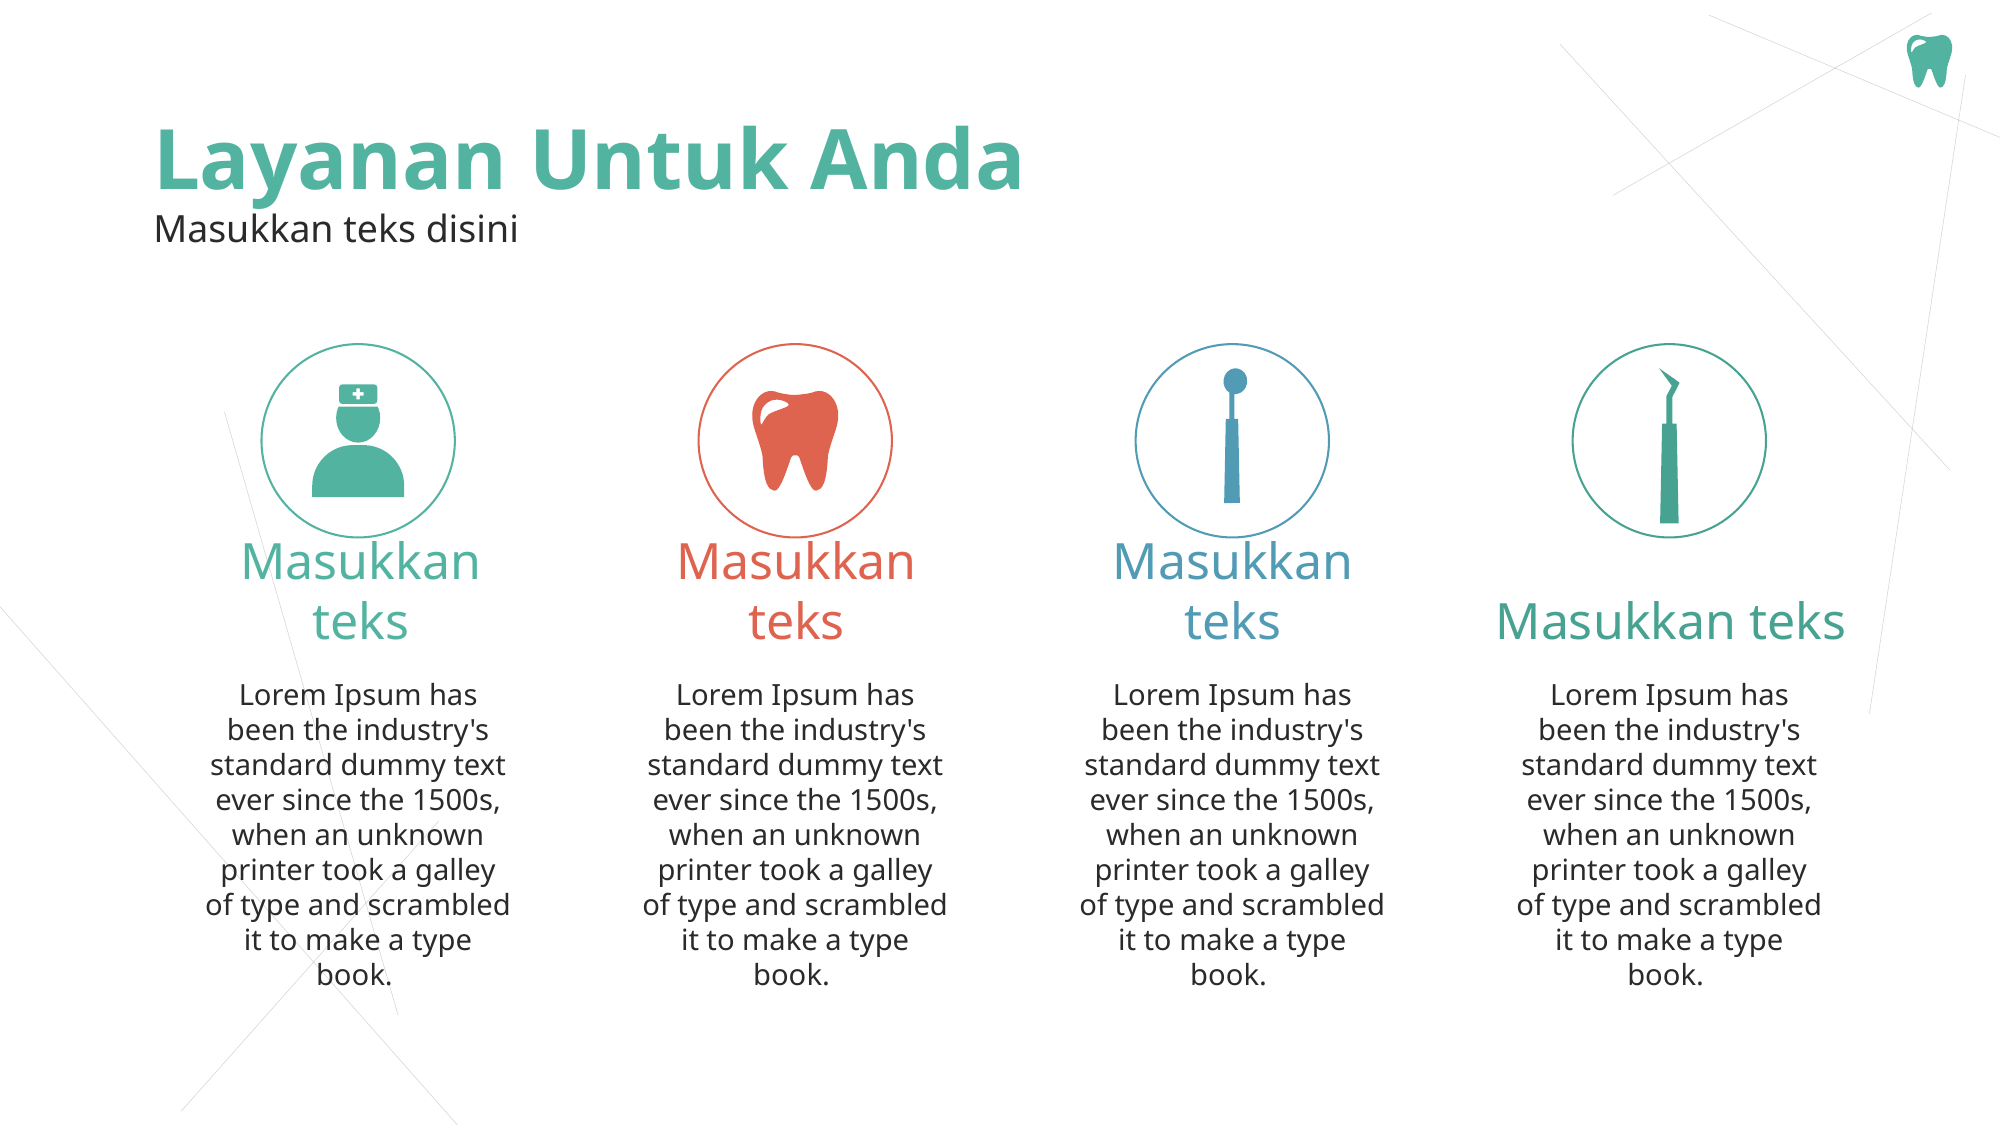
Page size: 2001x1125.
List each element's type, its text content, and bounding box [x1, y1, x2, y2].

text_box [1658, 367, 1681, 525]
text_box Masukkan teks [611, 522, 982, 658]
list Masukkan teks disini [138, 202, 1862, 262]
text_box [1134, 343, 1331, 539]
text_box [751, 389, 840, 492]
text_box Lorem Ipsum has been the industry's standard dummy text ever since the 1500s, when an unknown printer took a galley of type and scrambled it to make a type book. [188, 669, 529, 999]
text_box Masukkan teks [1048, 522, 1419, 658]
text_box [1571, 343, 1768, 539]
text_box Lorem Ipsum has been the industry's standard dummy text ever since the 1500s, when an unknown printer took a galley of type and scrambled it to make a type book. [625, 669, 966, 999]
title Layanan Untuk Anda [138, 59, 1862, 202]
text_box [697, 343, 893, 539]
text_box [1222, 367, 1249, 505]
text_box [311, 383, 406, 499]
text_box Lorem Ipsum has been the industry's standard dummy text ever since the 1500s, when an unknown printer took a galley of type and scrambled it to make a type book. [1499, 669, 1840, 999]
text_box Lorem Ipsum has been the industry's standard dummy text ever since the 1500s, when an unknown printer took a galley of type and scrambled it to make a type book. [1062, 669, 1403, 999]
text_box Masukkan teks [174, 522, 548, 658]
text_box Masukkan teks [1481, 522, 1862, 658]
text_box [260, 343, 456, 539]
